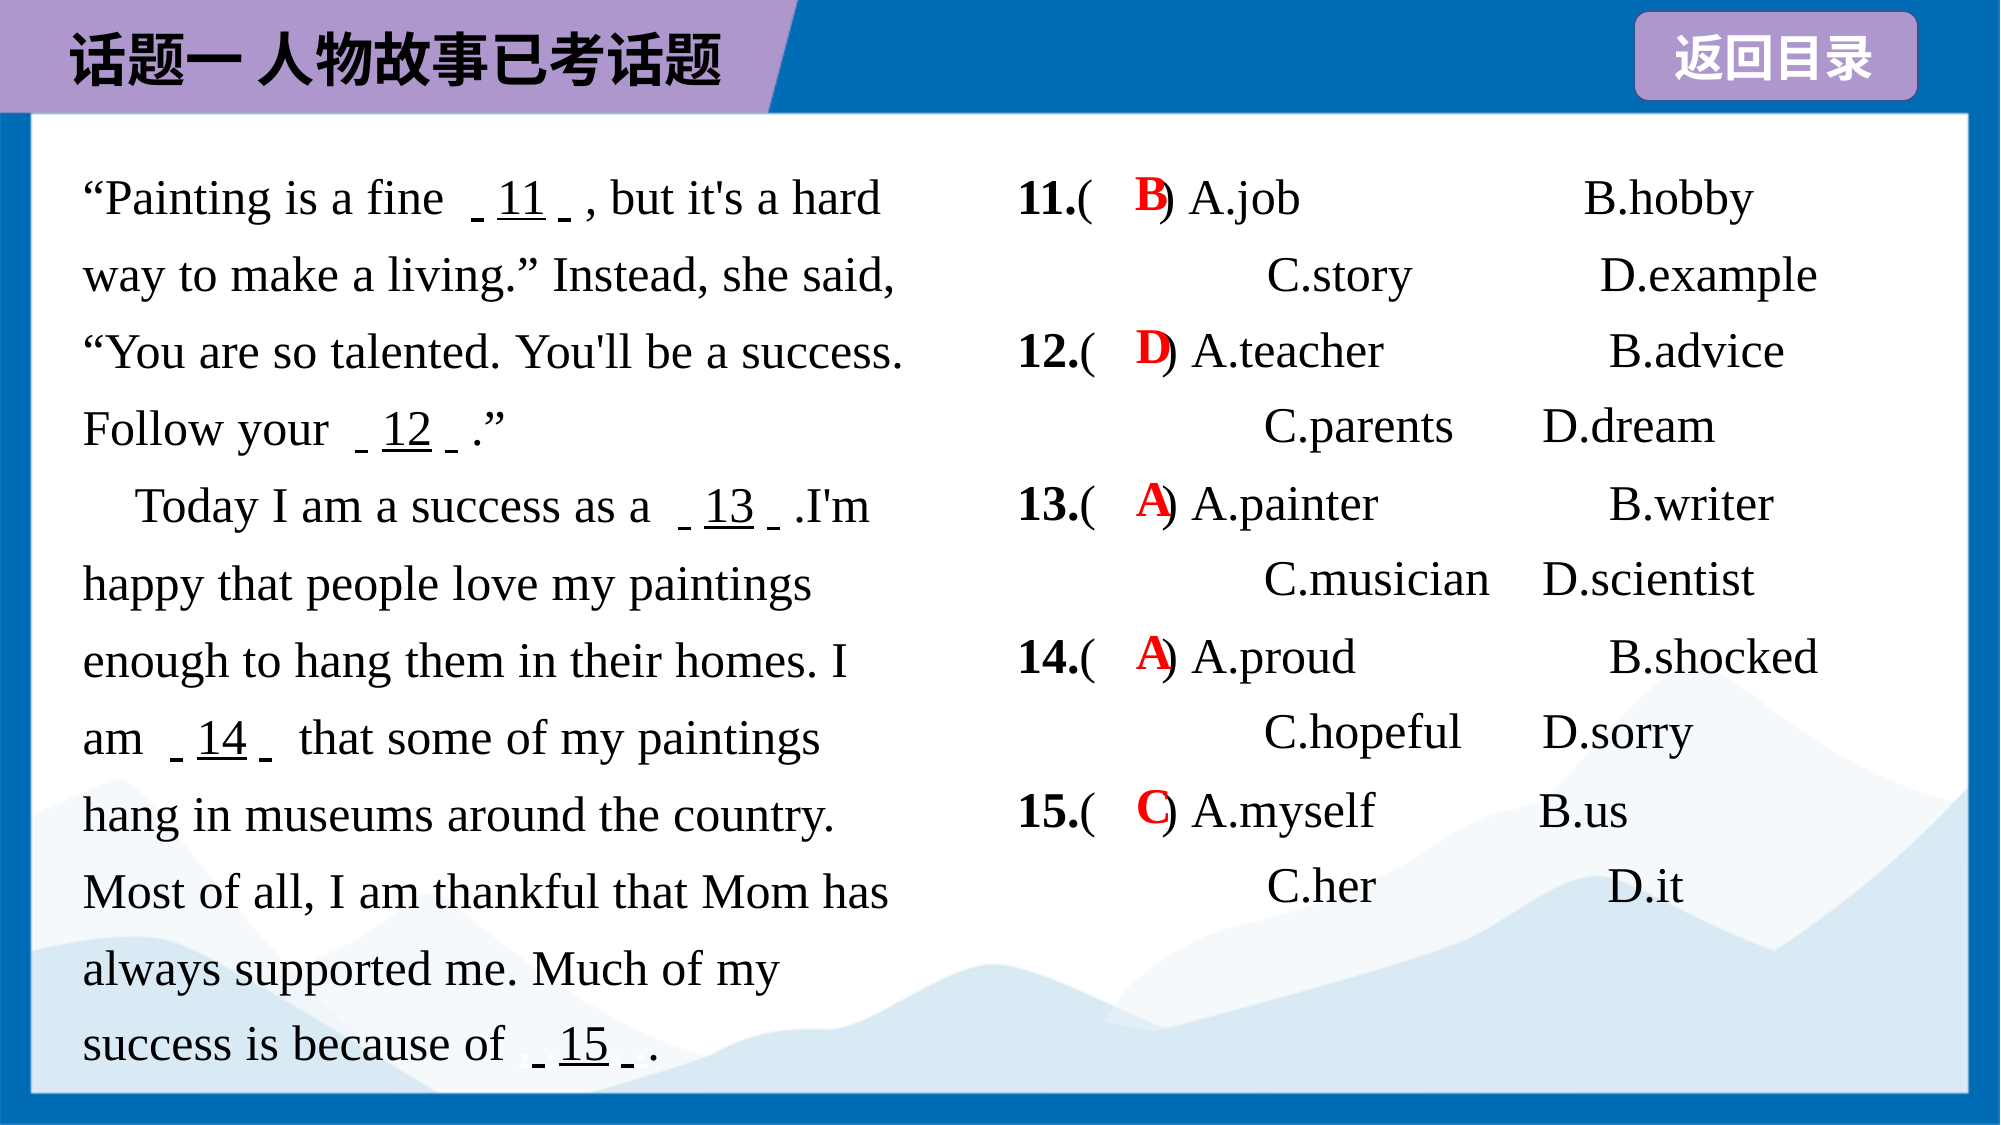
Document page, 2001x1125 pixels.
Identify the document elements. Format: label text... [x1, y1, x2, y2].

text_box C [1117, 760, 1190, 829]
picture [0, 0, 2000, 1125]
text_box 13.( ) A.painter B.writer C.musician D.scientist [1016, 453, 1919, 600]
text_box 12.( ) A.teacher B.advice C.parents D.dream [1016, 300, 1919, 447]
text_box 14.( ) A.proud B.shocked C.hopeful D.sorry [1016, 606, 1919, 753]
text_box “Painting is a fine . .11. ., but it's a hard way to make a living.” Instead, she said, “You are so talented. You'll be a success. Follow your . .12. ..” Today I am a success as a . .13. ..I'm happy that people love my paintings enough to hang them in their homes. I am . .14. . that some of my paintings hang in museums around the country. Most of all, I am thankful that Mom has always supported me. Much of my success is because of . .15. .. [82, 147, 984, 1064]
text_box A [1117, 607, 1190, 675]
text_box 11.( ) A.job B.hobby C.story D.example [1016, 147, 1919, 294]
text_box A [1117, 453, 1190, 522]
text_box 15.( ) A.myself B.us C.her D.it [1016, 762, 1919, 908]
text_box B [1116, 147, 1187, 216]
text_box D [1117, 300, 1190, 369]
